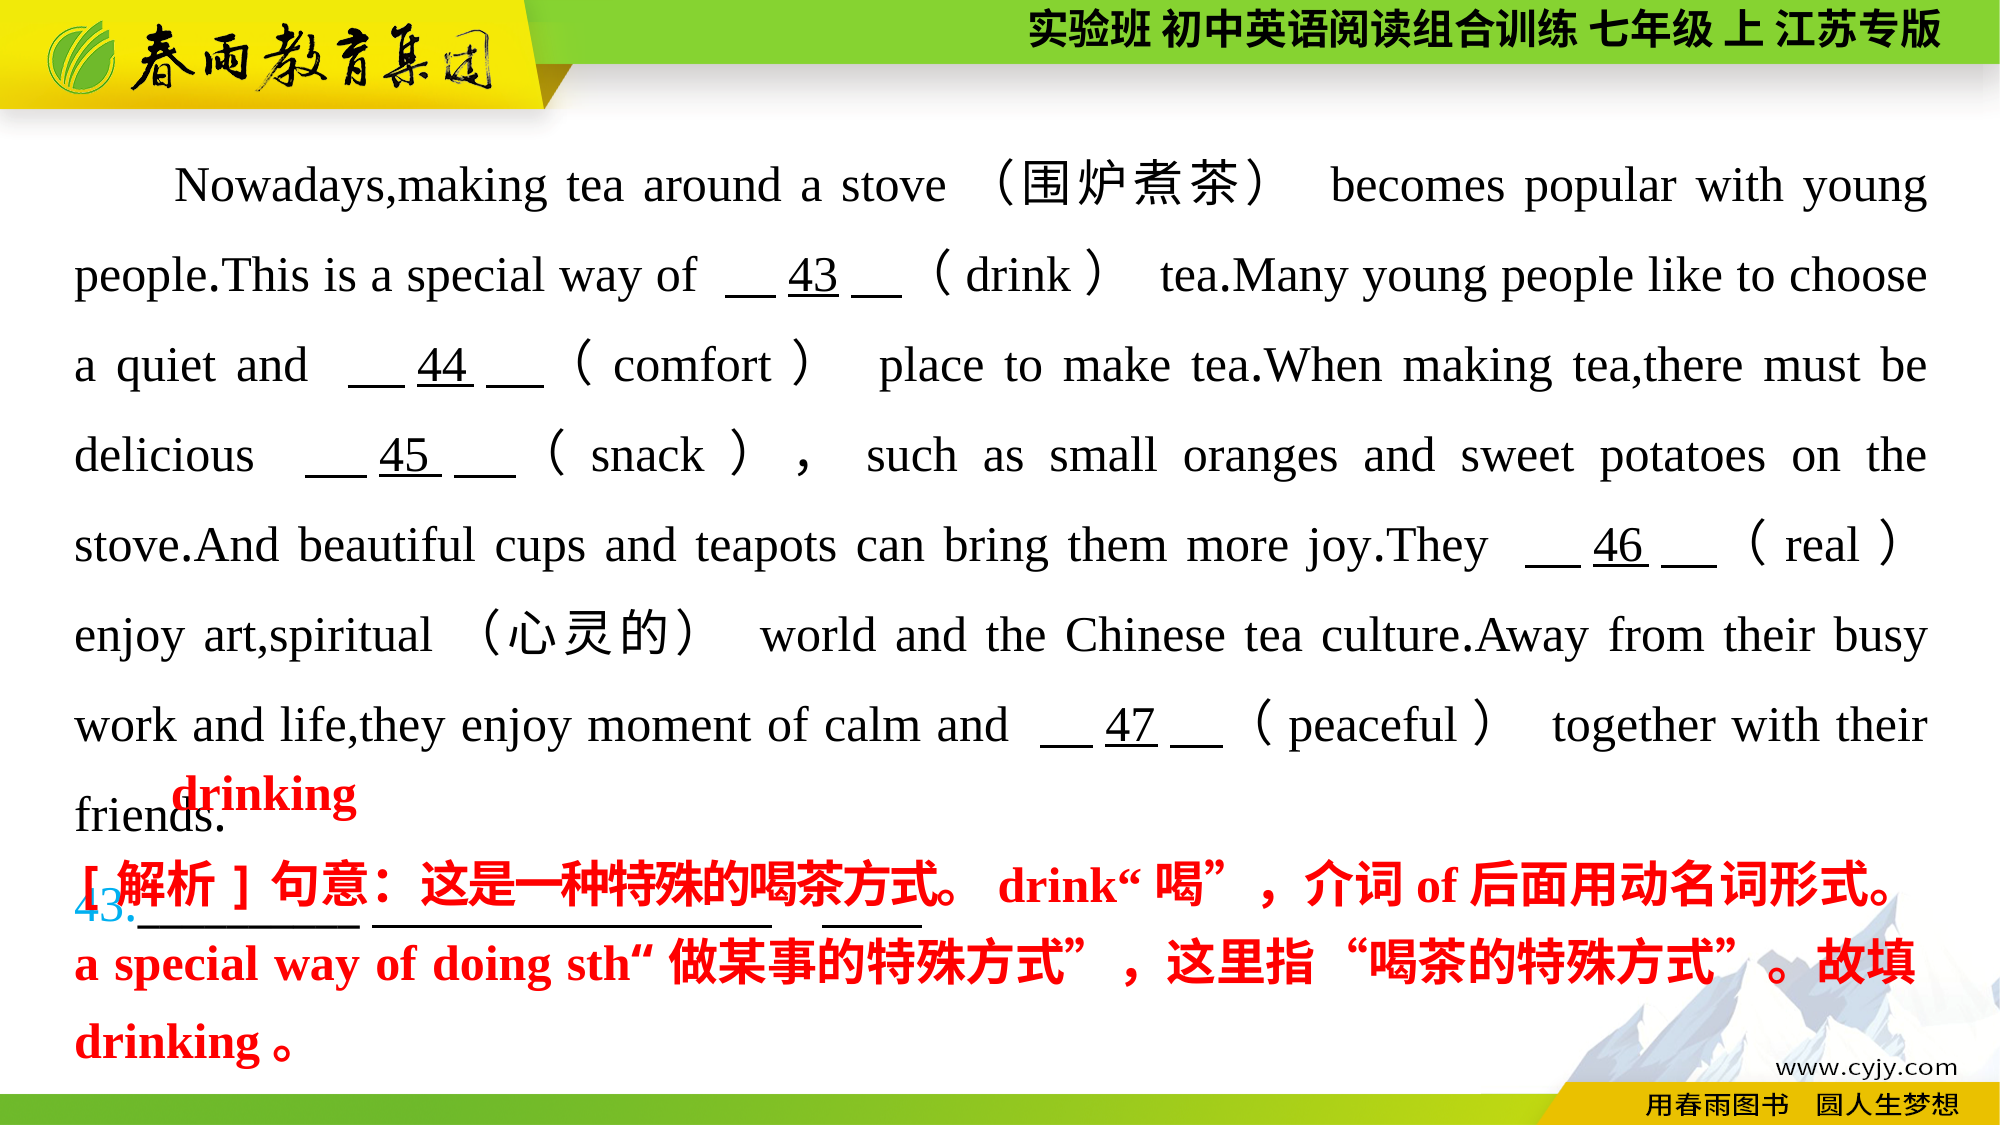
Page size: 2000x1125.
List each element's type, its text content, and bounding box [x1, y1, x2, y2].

text_box [解析]句意：这是一种特殊的喝茶方式。drink“喝”，介词of后面用动名词形式。a special way of doing sth“做某事的特殊方式”，这里指“喝茶的特殊方式”。故填drinking。 [59, 827, 1944, 1077]
picture [0, 0, 2000, 1125]
text_box drinking [156, 753, 373, 829]
list Nowadays,making tea around a stove（围炉煮茶） becomes popular with young people.This is a special way of 43 （drink） tea.Many young people like to choose a quiet and 44 （comfort） place to make tea.When making tea,there must be delicious 45 （snack），such as small oranges and sweet potatoes on the stove.And beautiful cups and teapots can bring them more joy.They 46 （real） enjoy art,spiritual（心灵的） world and the Chinese tea culture.Away from their busy work and life,they enjoy moment of calm and 47 （peaceful） together with their friends. 43.__________ [59, 113, 1944, 827]
